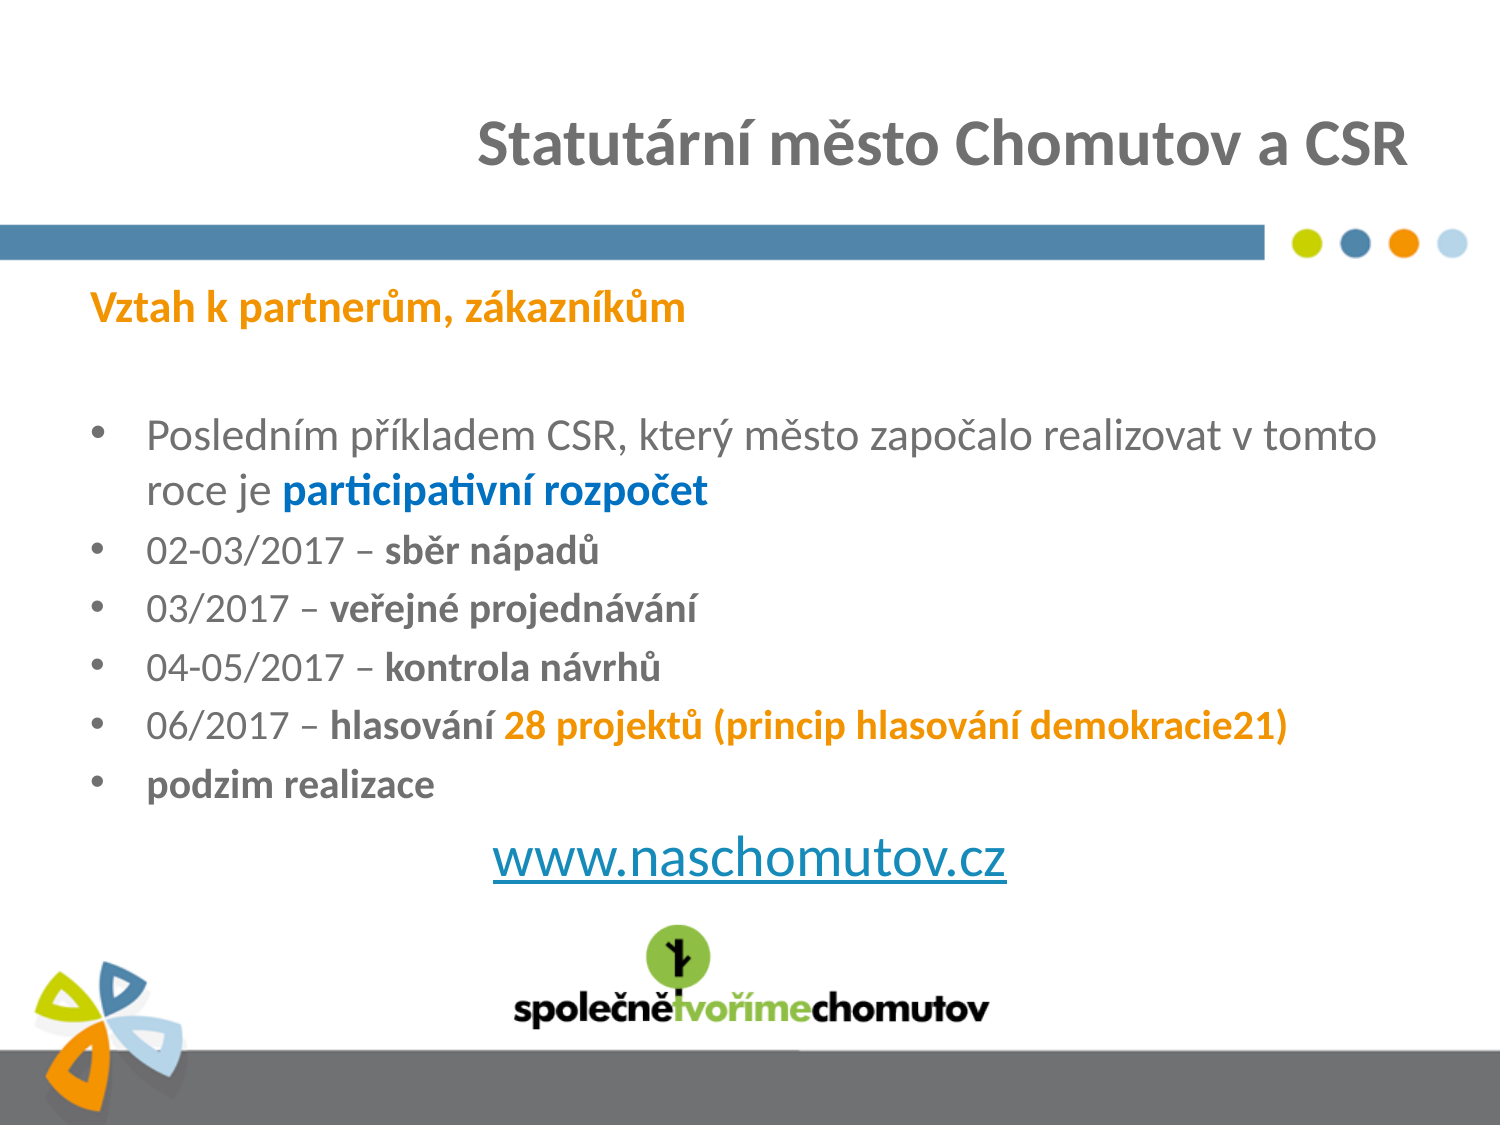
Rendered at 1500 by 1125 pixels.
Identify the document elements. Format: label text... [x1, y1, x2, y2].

picture [0, 0, 1500, 1125]
picture [495, 900, 1005, 1049]
text_box [75, 562, 1058, 1125]
list Vztah k partnerům, zákazníkům Posledním příkladem CSR, který město započalo realizovat v tomto roce je participativní rozpočet 02-03/2017 – sběr nápadů 03/2017 – veřejné projednávání 04-05/2017 – kontrola návrhů 06/2017 – hlasování 28 projektů (princip hlasování demokracie21) podzim realizace www.naschomutov.cz [75, 268, 1425, 1012]
title Statutární město Chomutov a CSR [75, 45, 1425, 233]
